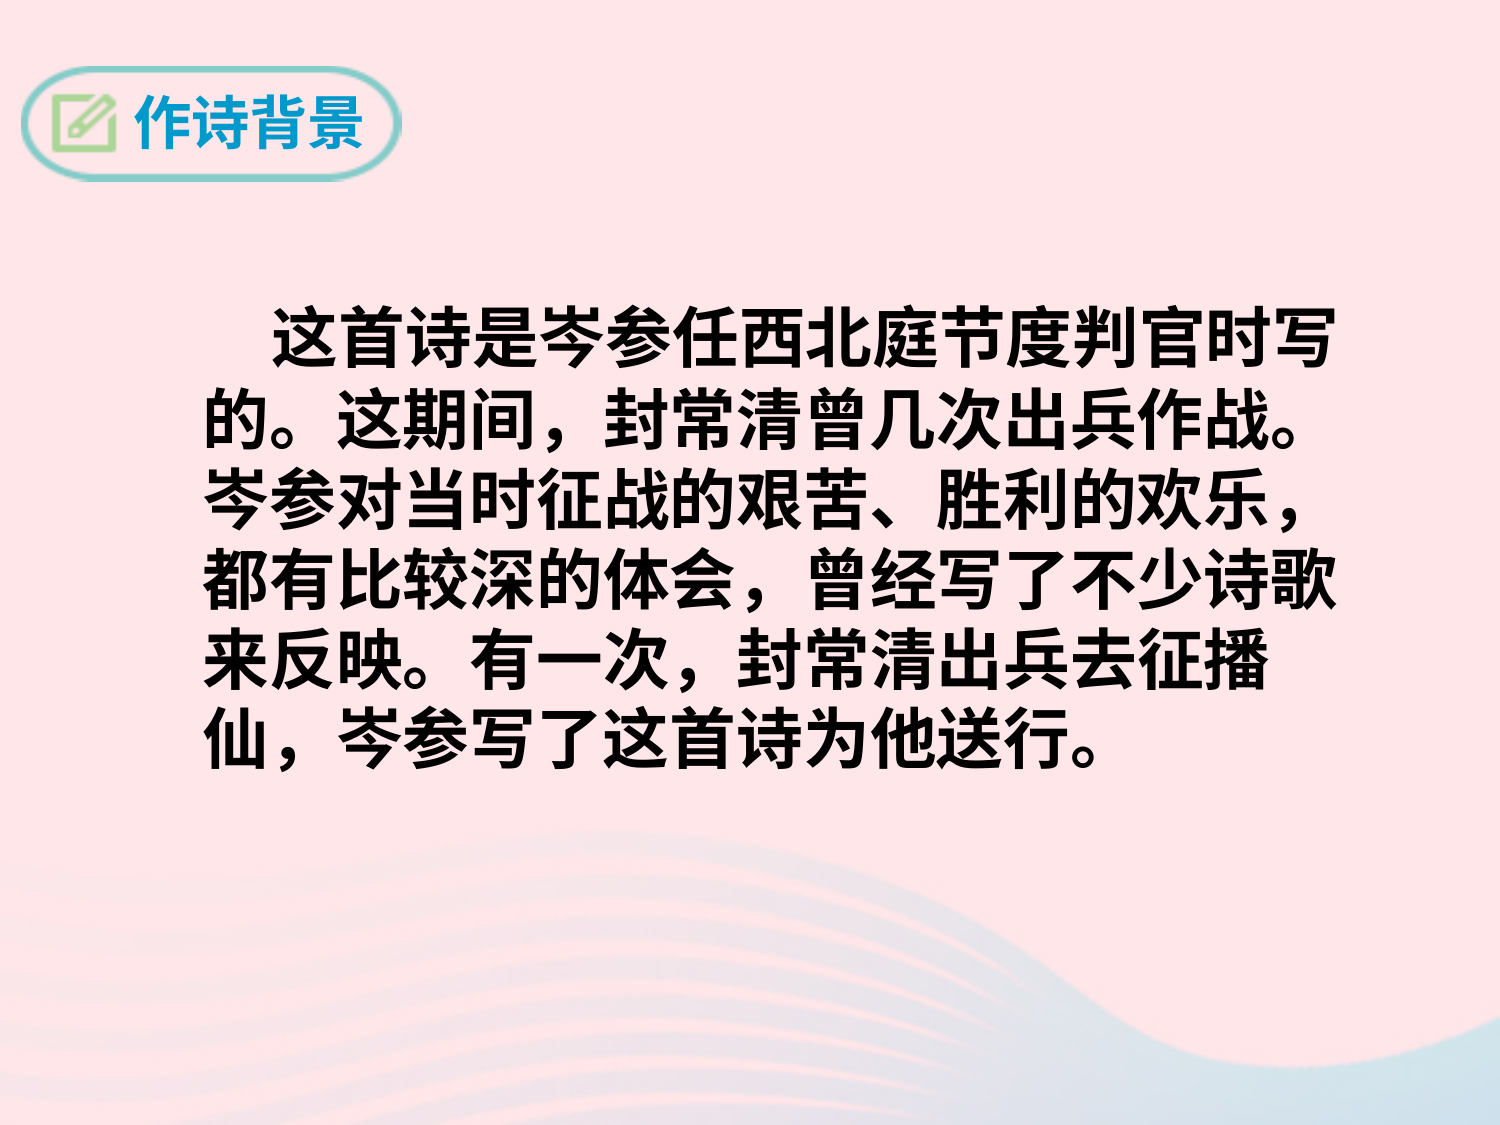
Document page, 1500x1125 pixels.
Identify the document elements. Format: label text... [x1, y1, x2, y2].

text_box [20, 66, 402, 182]
text_box 这首诗是岑参任西北庭节度判官时写的。这期间，封常清曾几次出兵作战。岑参对当时征战的艰苦、胜利的欢乐，都有比较深的体会，曾经写了不少诗歌来反映。有一次，封常清出兵去征播仙，岑参写了这首诗为他送行。 [188, 280, 1394, 1023]
picture [0, 0, 1500, 1125]
